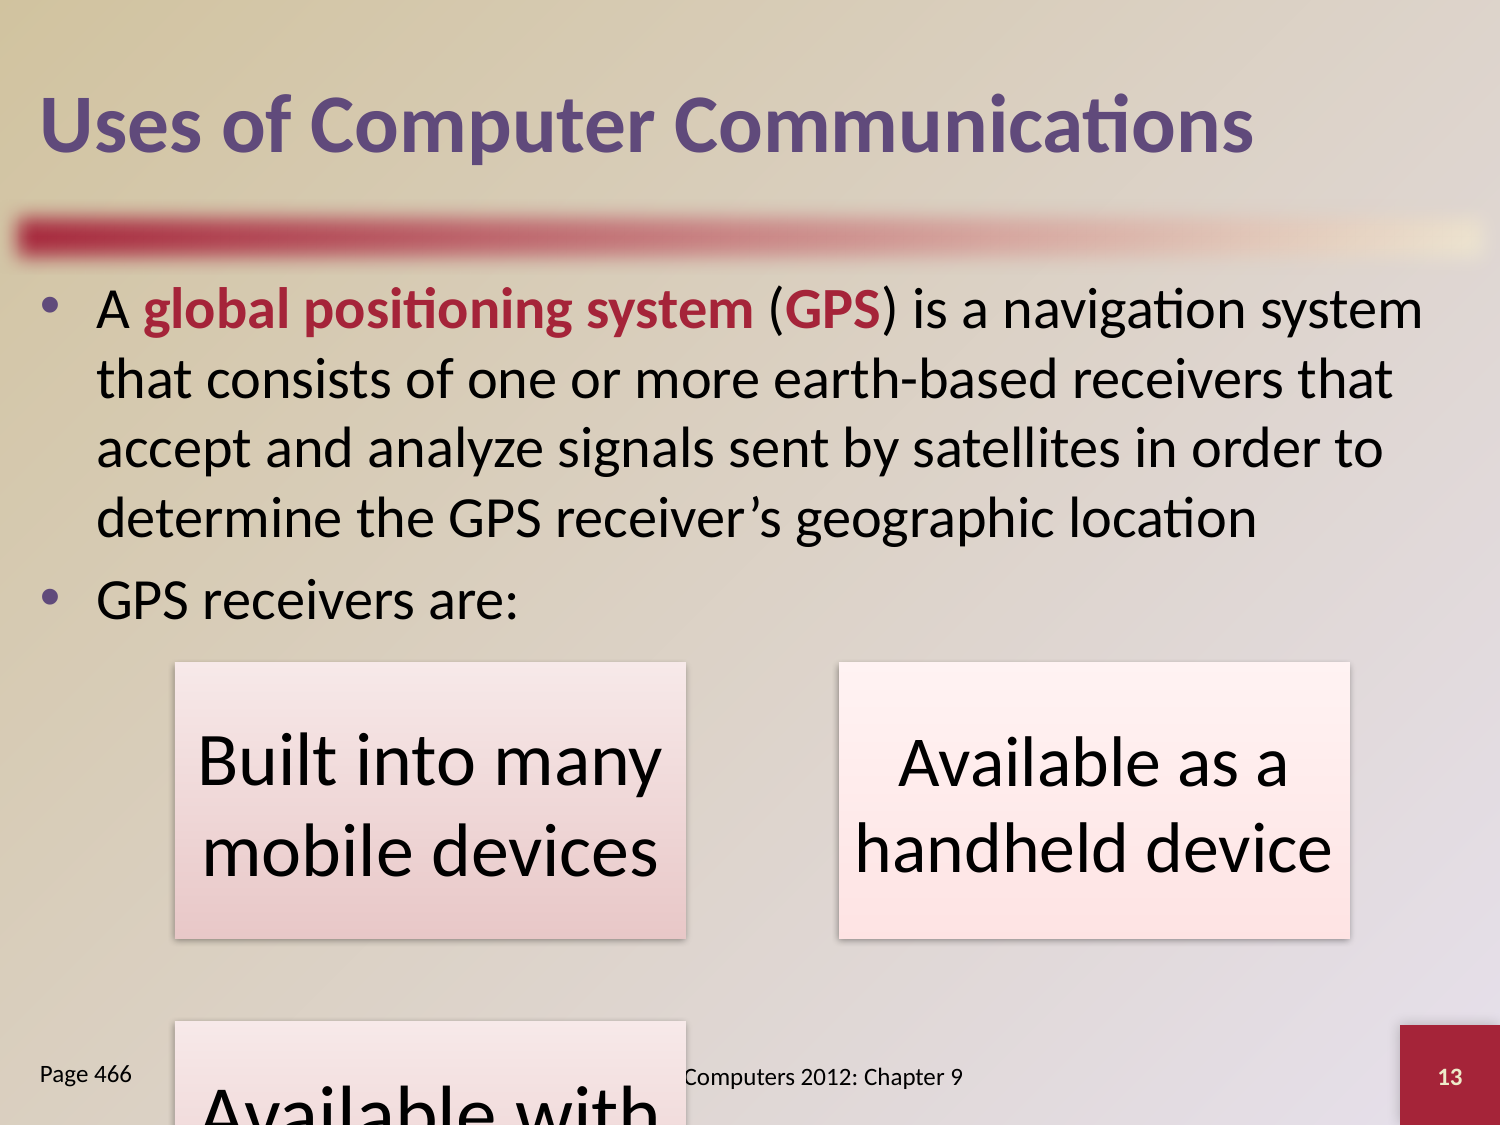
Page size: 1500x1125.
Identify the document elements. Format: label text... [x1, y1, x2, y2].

title Uses of Computer Communications [24, 24, 1475, 213]
slide_number 13 [1400, 1025, 1500, 1125]
list A global positioning system (GPS) is a navigation system that consists of one or more earth-based receivers that accept and analyze signals sent by satellites in order to determine the GPS receiver’s geographic location GPS receivers are: [24, 262, 1475, 1025]
footer Discovering Computers 2012: Chapter 9 [690, 1037, 1075, 1113]
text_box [174, 662, 1351, 963]
list Page 466 [24, 1050, 169, 1125]
